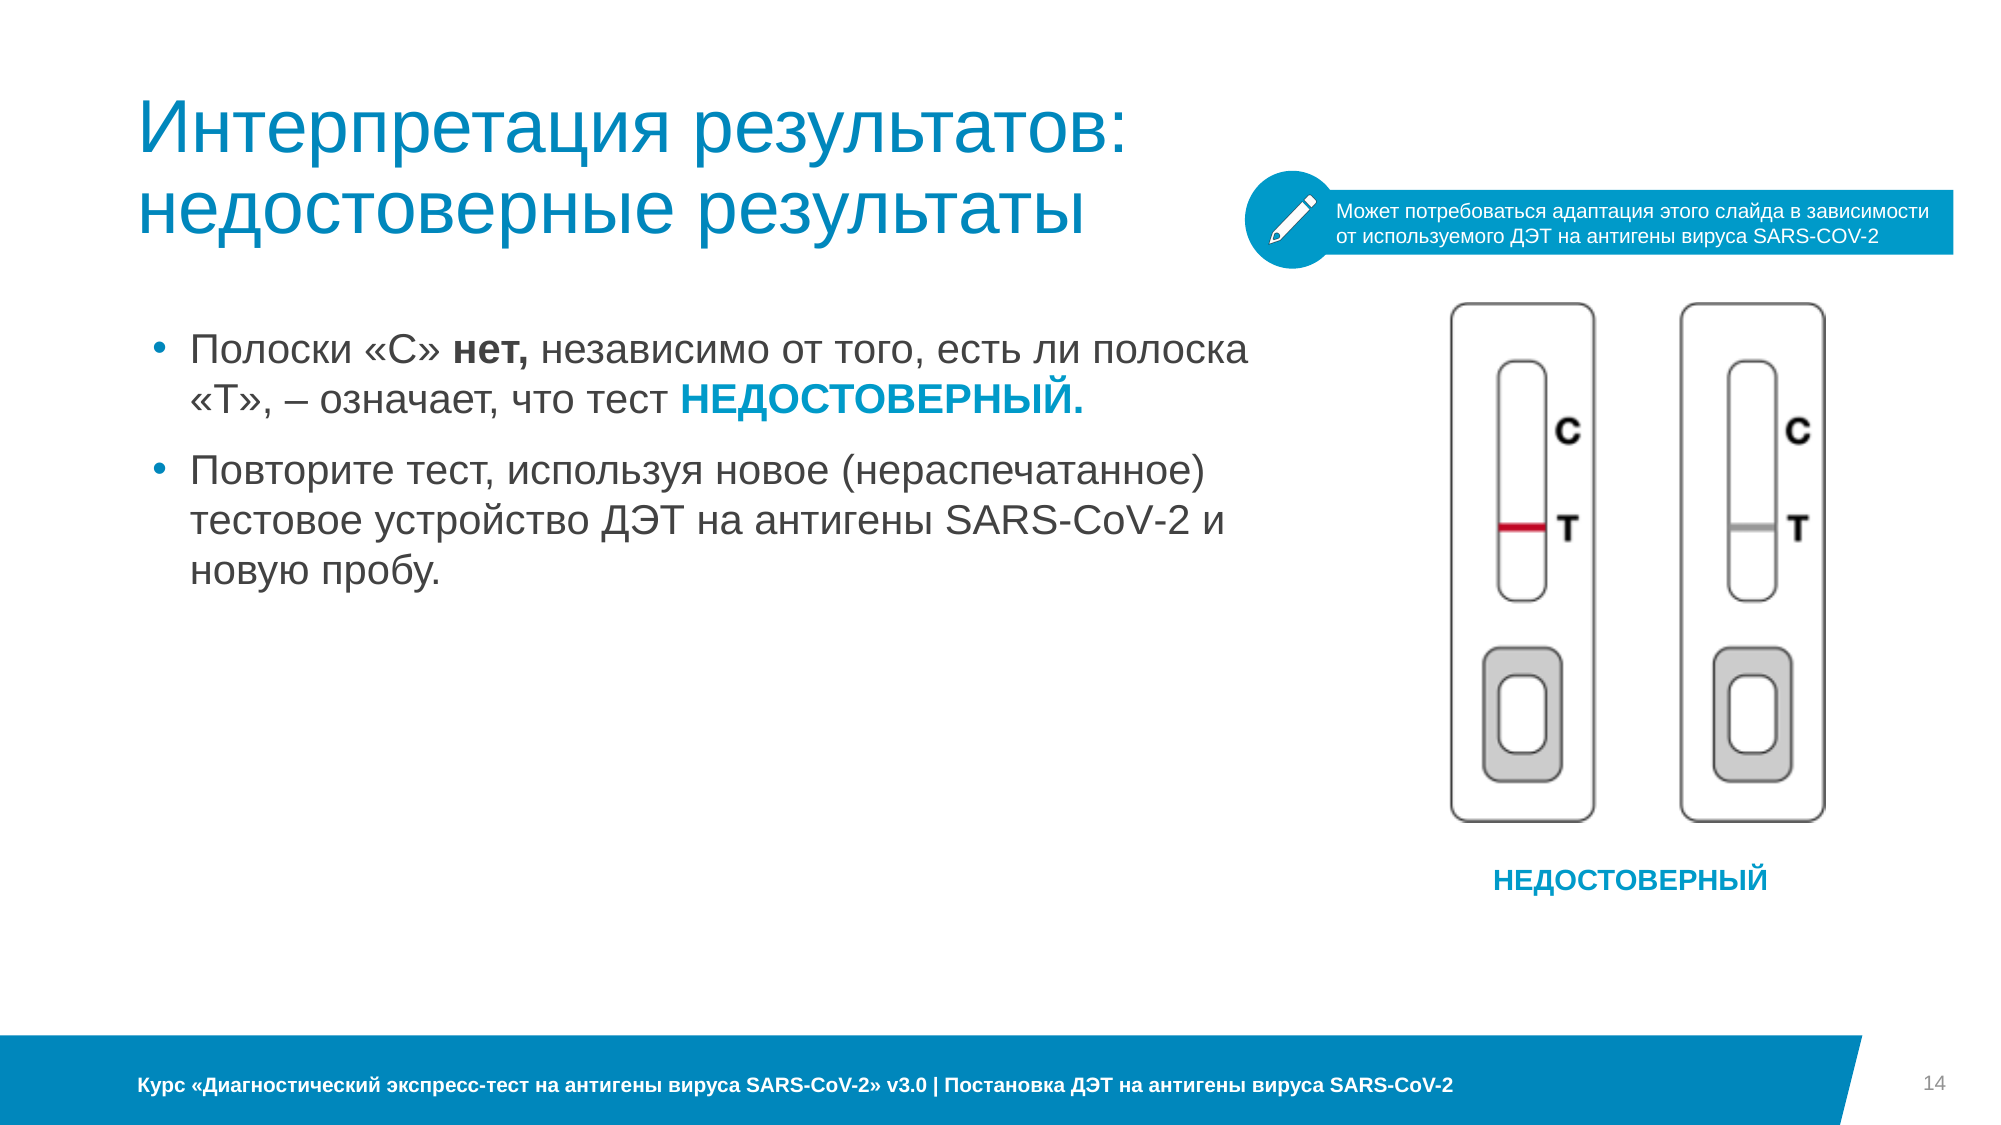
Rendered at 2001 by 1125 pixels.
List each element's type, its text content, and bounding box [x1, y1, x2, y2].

footer Курс «Диагностический экспресс-тест на антигены вируса SARS-CoV-2» v3.0 | Постановка ДЭТ на антигены вируса SARS-CoV-2 [137, 1042, 1845, 1125]
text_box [1244, 170, 1954, 269]
slide_number 14 [1862, 1035, 1947, 1125]
picture [1449, 302, 1826, 823]
text_box Интерпретация результатов: недостоверные результаты [137, 95, 1863, 251]
text_box НЕДОСТОВЕРНЫЙ [1478, 854, 1954, 904]
text_box Полоски «C» нет, независимо от того, есть ли полоска «T», – означает, что тест НЕДОСТОВЕРНЫЙ. Повторите тест, используя новое (нераспечатанное) тестовое устройство ДЭТ на антигены SARS‑CoV‑2 и новую пробу. [137, 314, 1300, 717]
